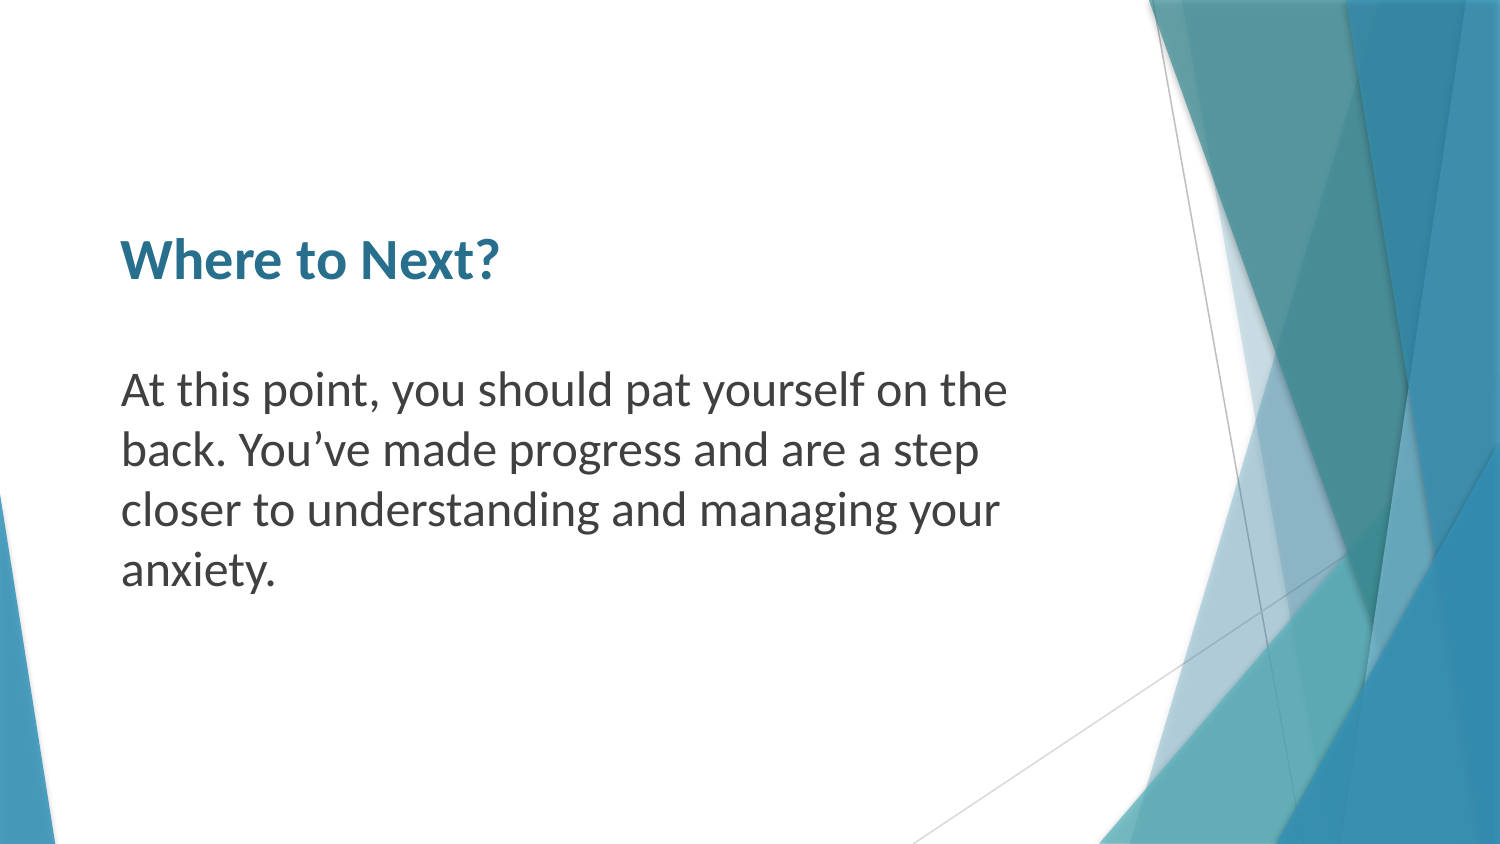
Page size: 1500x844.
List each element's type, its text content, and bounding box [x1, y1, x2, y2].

list At this point, you should pat yourself on the back. You’ve made progress and are a step closer to understanding and managing your anxiety. [105, 348, 1058, 659]
title Where to Next? [105, 214, 1164, 313]
